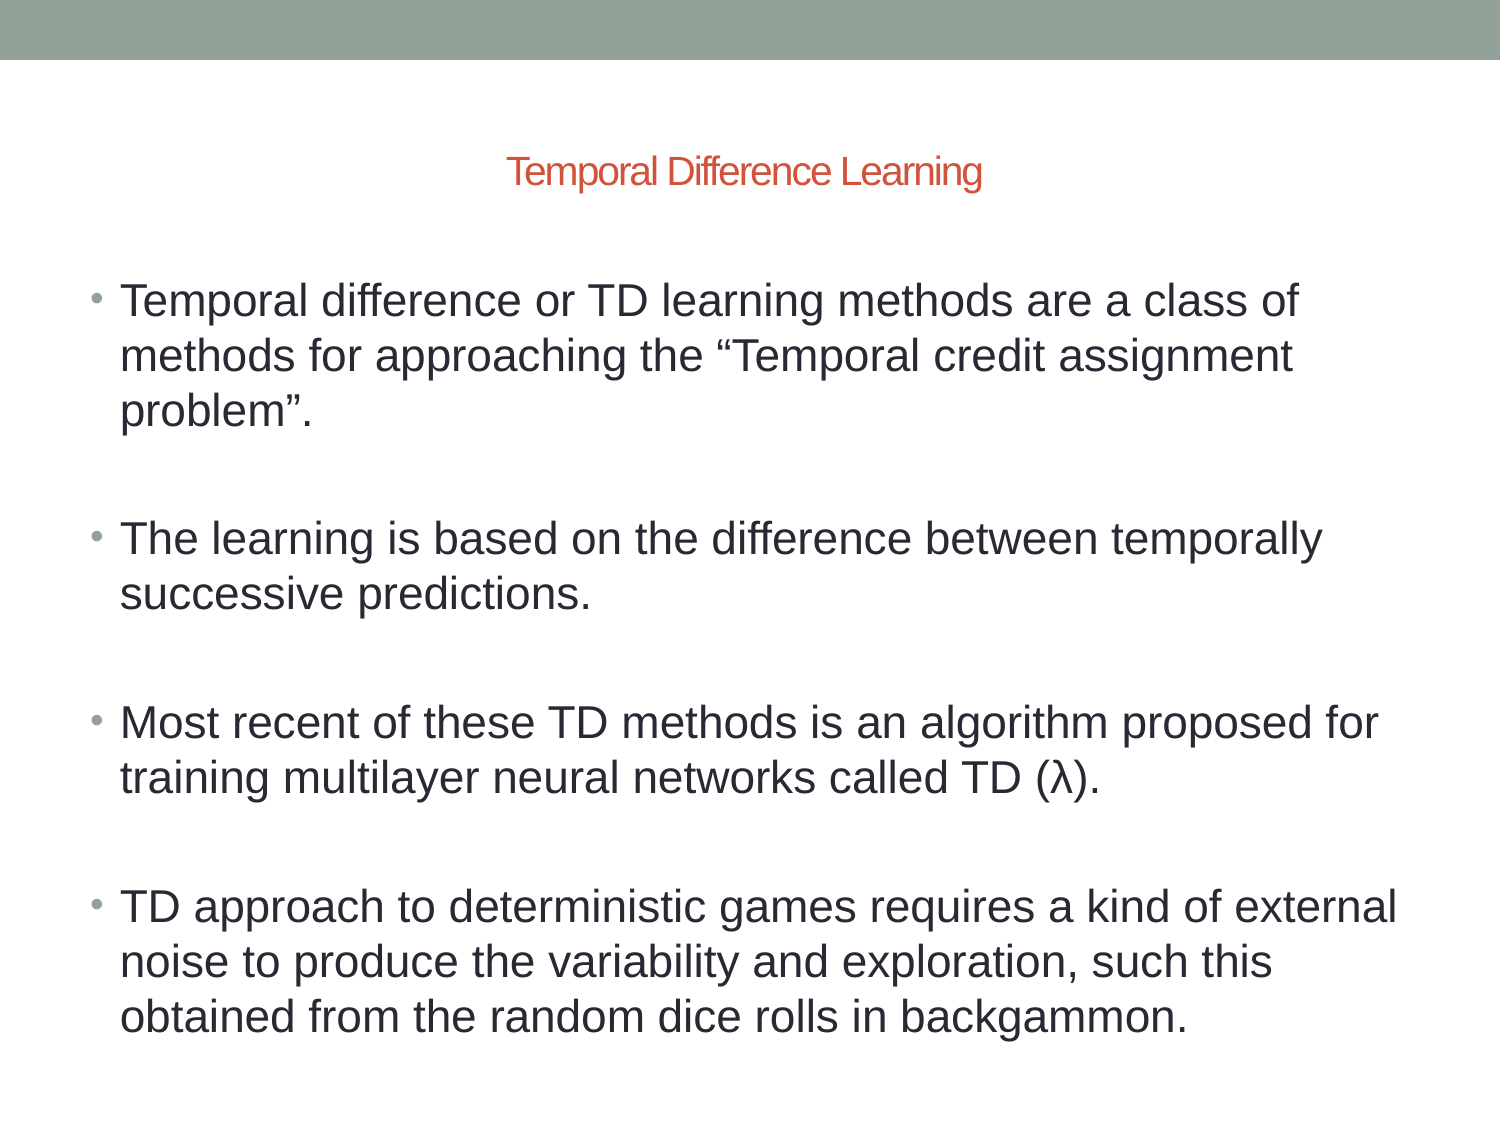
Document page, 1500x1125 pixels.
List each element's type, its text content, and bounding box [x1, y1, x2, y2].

title Temporal Difference Learning [75, 87, 1425, 250]
list Temporal difference or TD learning methods are a class of methods for approaching the “Temporal credit assignment problem”. The learning is based on the difference between temporally successive predictions. Most recent of these TD methods is an algorithm proposed for training multilayer neural networks called TD (λ). TD approach to deterministic games requires a kind of external noise to produce the variability and exploration, such this obtained from the random dice rolls in backgammon. [75, 262, 1425, 1063]
